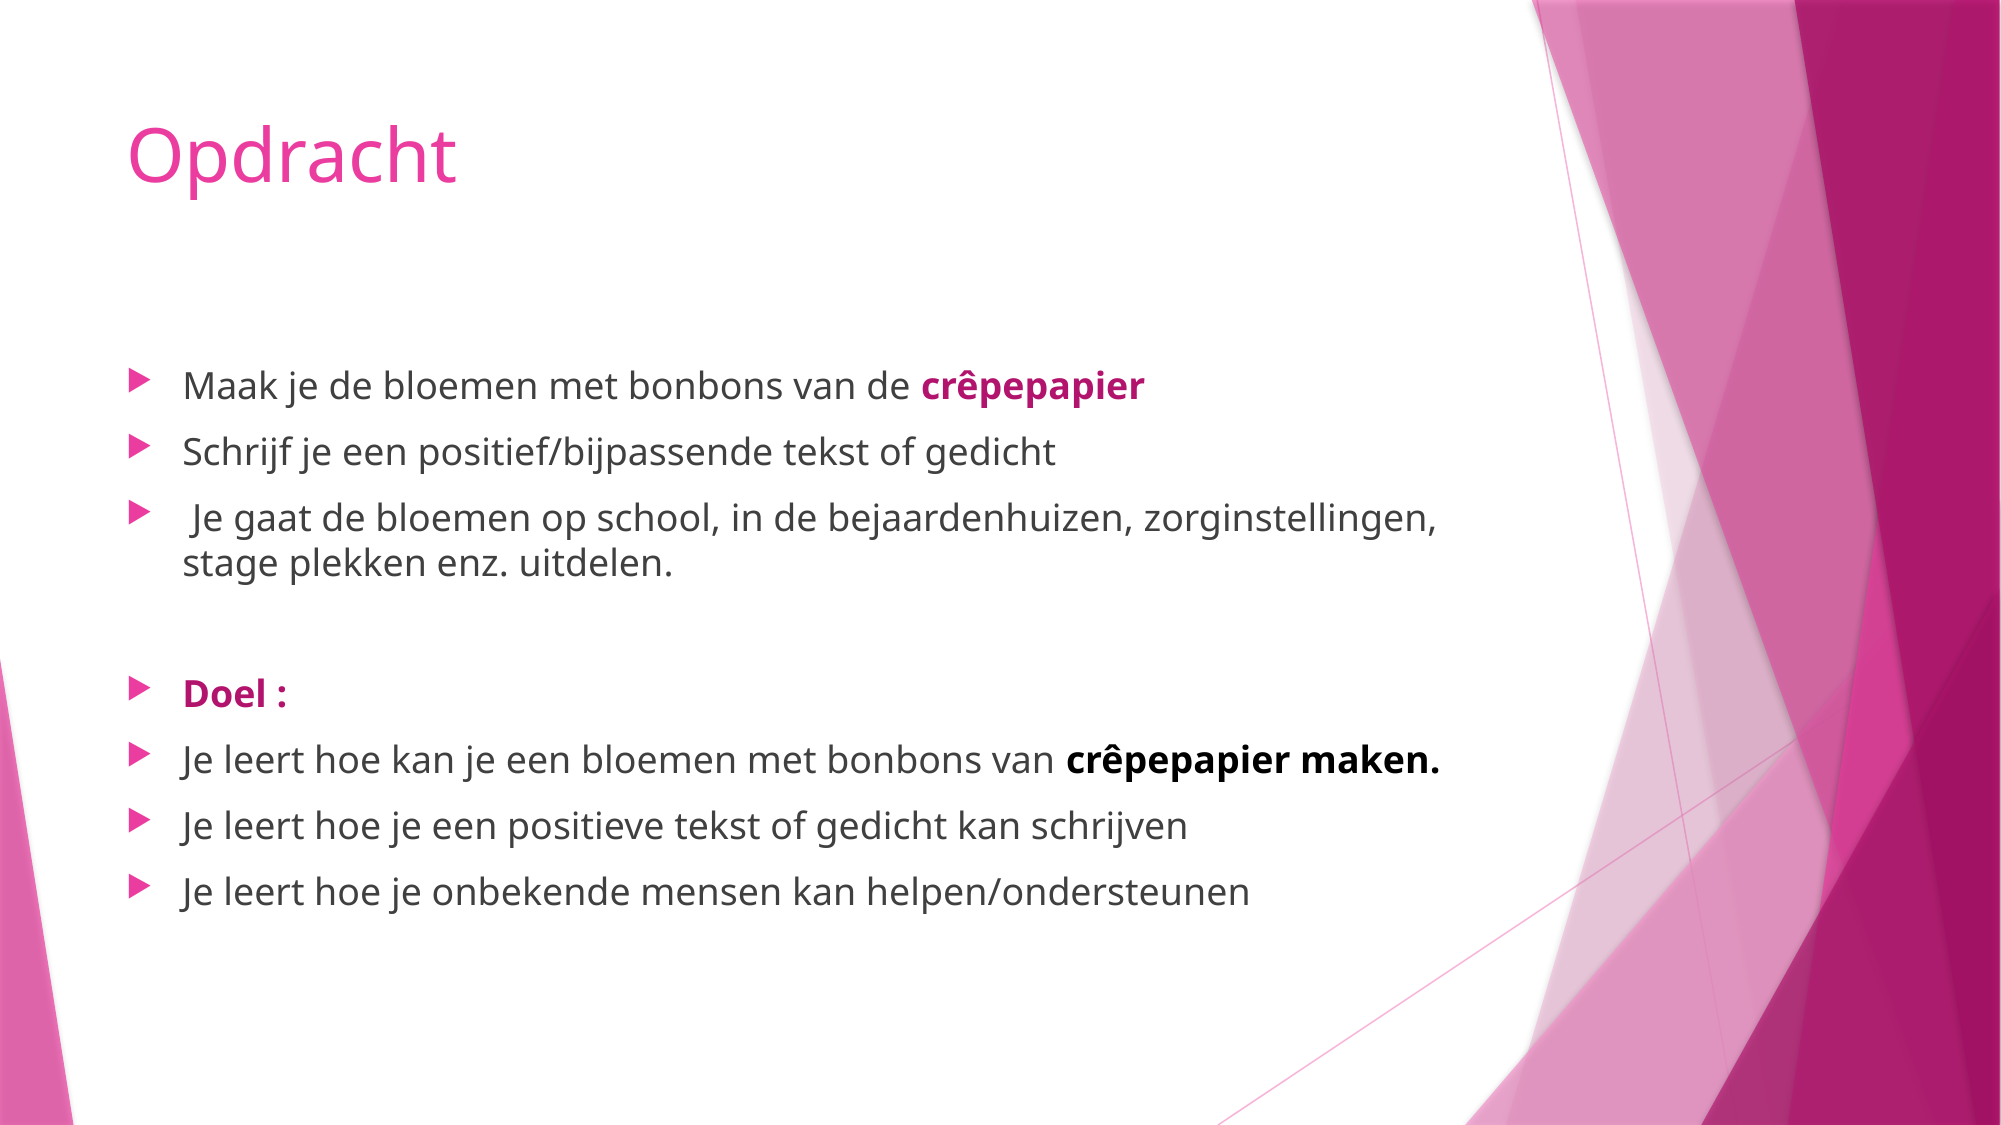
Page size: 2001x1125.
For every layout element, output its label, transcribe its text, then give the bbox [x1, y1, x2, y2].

list Maak je de bloemen met bonbons van de crêpepapier Schrijf je een positief/bijpassende tekst of gedicht Je gaat de bloemen op school, in de bejaardenhuizen, zorginstellingen, stage plekken enz. uitdelen. Doel : Je leert hoe kan je een bloemen met bonbons van crêpepapier maken. Je leert hoe je een positieve tekst of gedicht kan schrijven Je leert hoe je onbekende mensen kan helpen/ondersteunen [111, 354, 1522, 992]
title Opdracht [111, 99, 1522, 317]
